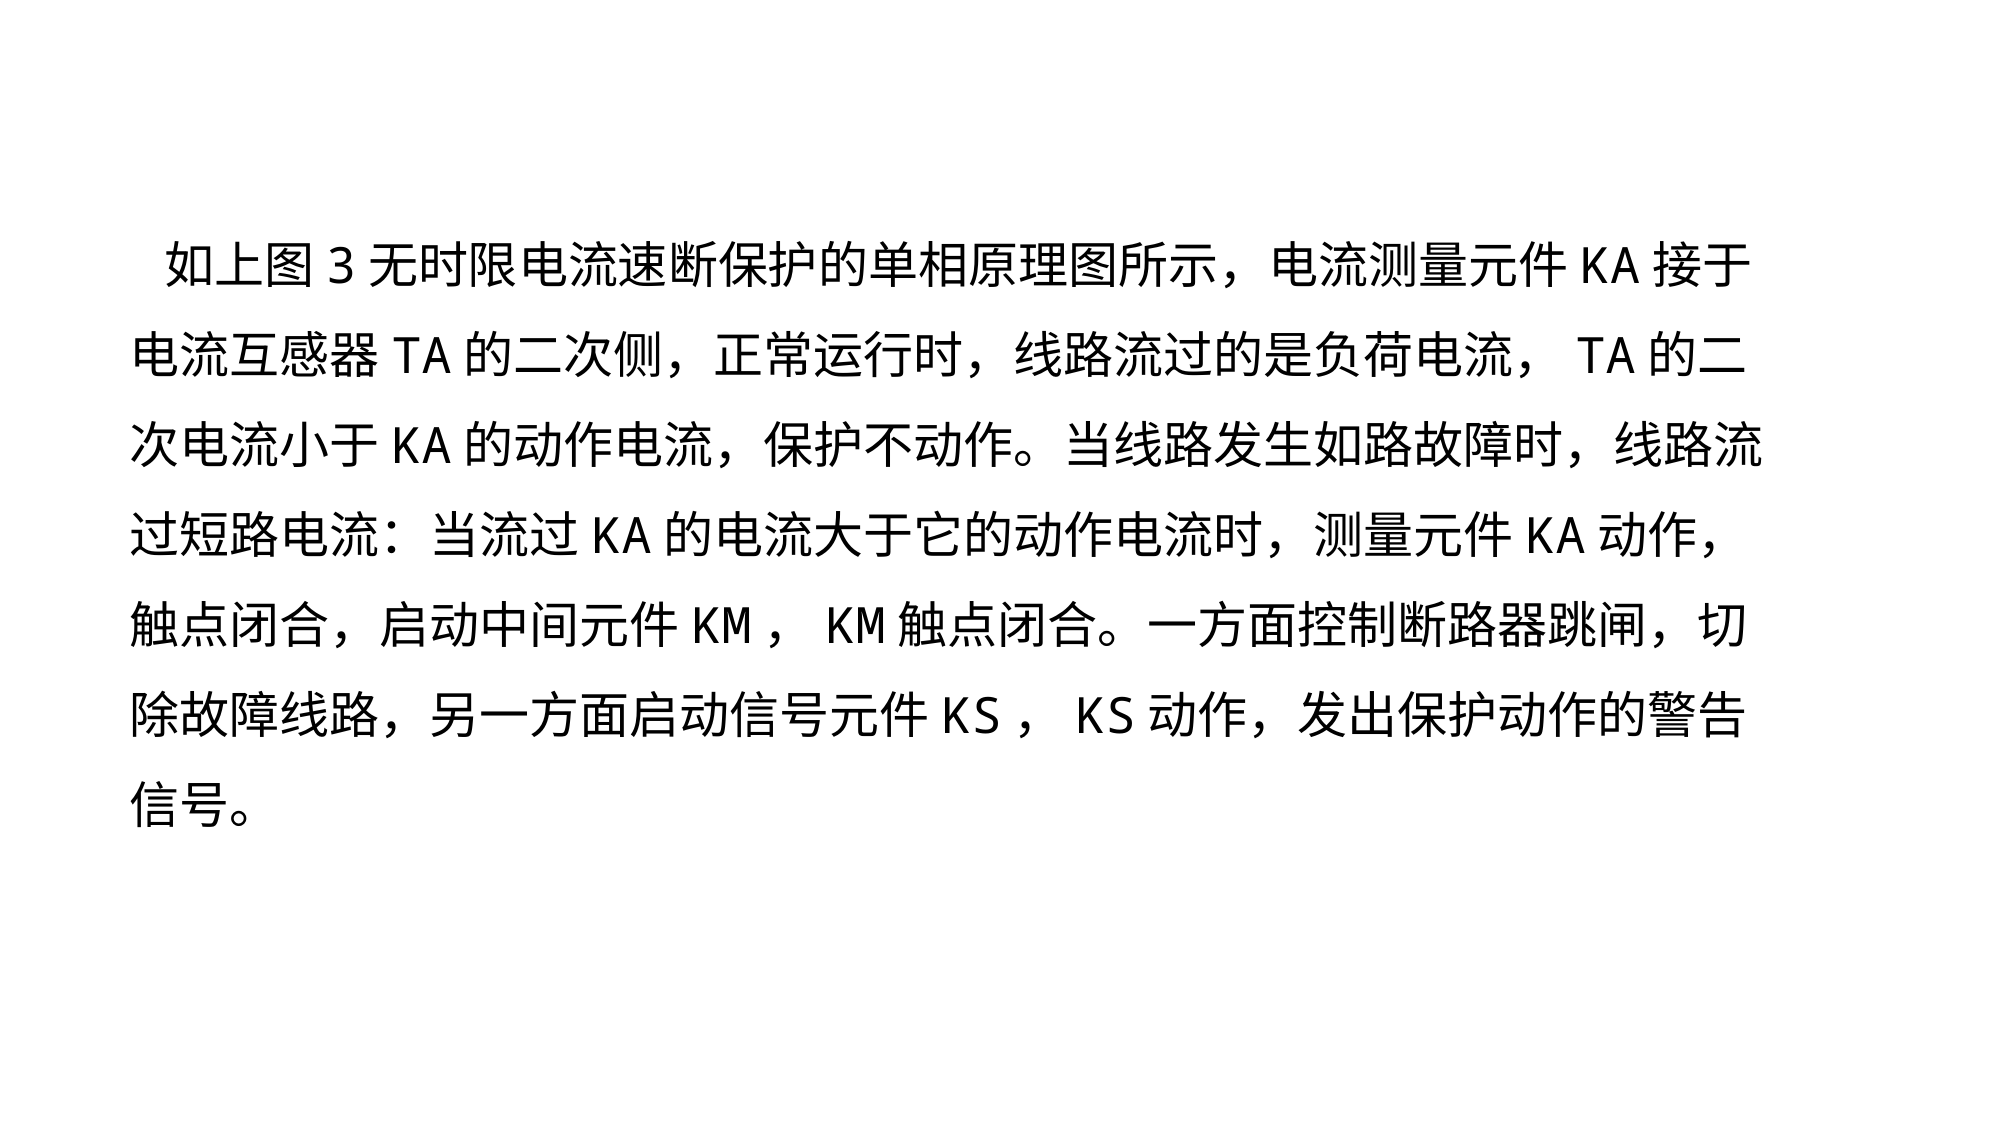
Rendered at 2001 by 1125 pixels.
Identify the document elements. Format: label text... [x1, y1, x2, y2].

text_box 如上图3无时限电流速断保护的单相原理图所示，电流测量元件KA接于电流互感器TA的二次侧，正常运行时，线路流过的是负荷电流，TA的二次电流小于KA的动作电流，保护不动作。当线路发生如路故障时，线路流过短路电流：当流过KA的电流大于它的动作电流时，测量元件KA动作，触点闭合，启动中间元件KM，KM触点闭合。一方面控制断路器跳闸，切除故障线路，另一方面启动信号元件KS，KS动作，发出保护动作的警告信号。 [114, 196, 1782, 841]
